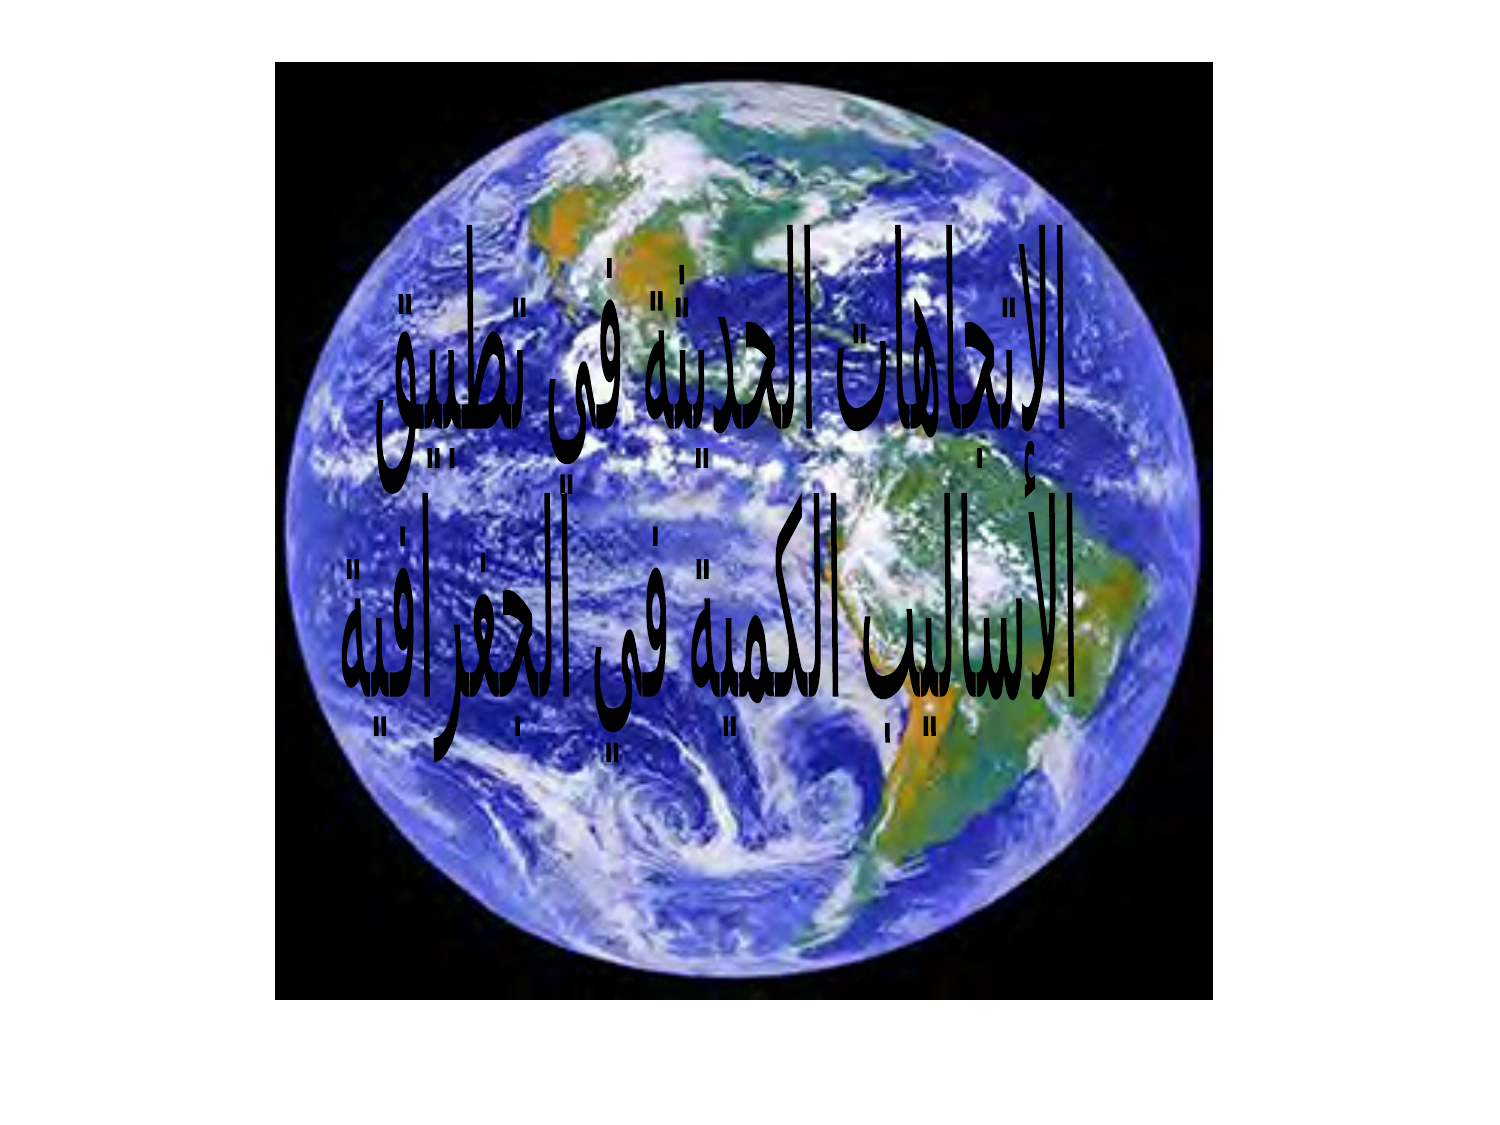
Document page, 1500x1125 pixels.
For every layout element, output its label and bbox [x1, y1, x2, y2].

picture [274, 62, 1213, 1000]
